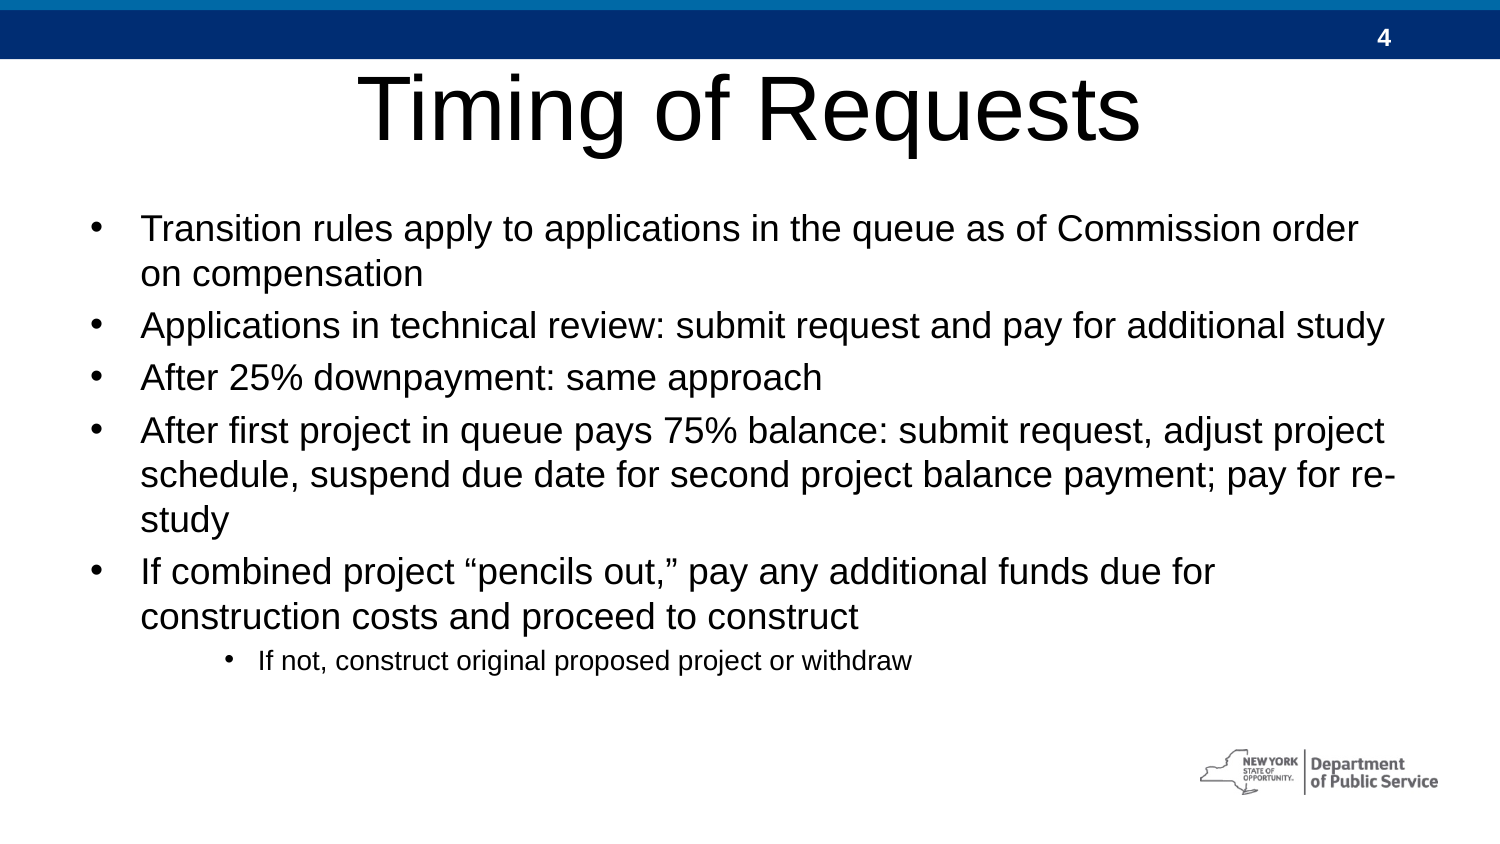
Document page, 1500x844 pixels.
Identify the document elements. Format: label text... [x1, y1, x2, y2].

list Transition rules apply to applications in the queue as of Commission order on compensation Applications in technical review: submit request and pay for additional study After 25% downpayment: same approach After first project in queue pays 75% balance: submit request, adjust project schedule, suspend due date for second project balance payment; pay for re-study If combined project “pencils out,” pay any additional funds due for construction costs and proceed to construct If not, construct original proposed project or withdraw [75, 196, 1425, 722]
picture [1200, 749, 1438, 795]
title Timing of Requests [75, 33, 1425, 175]
